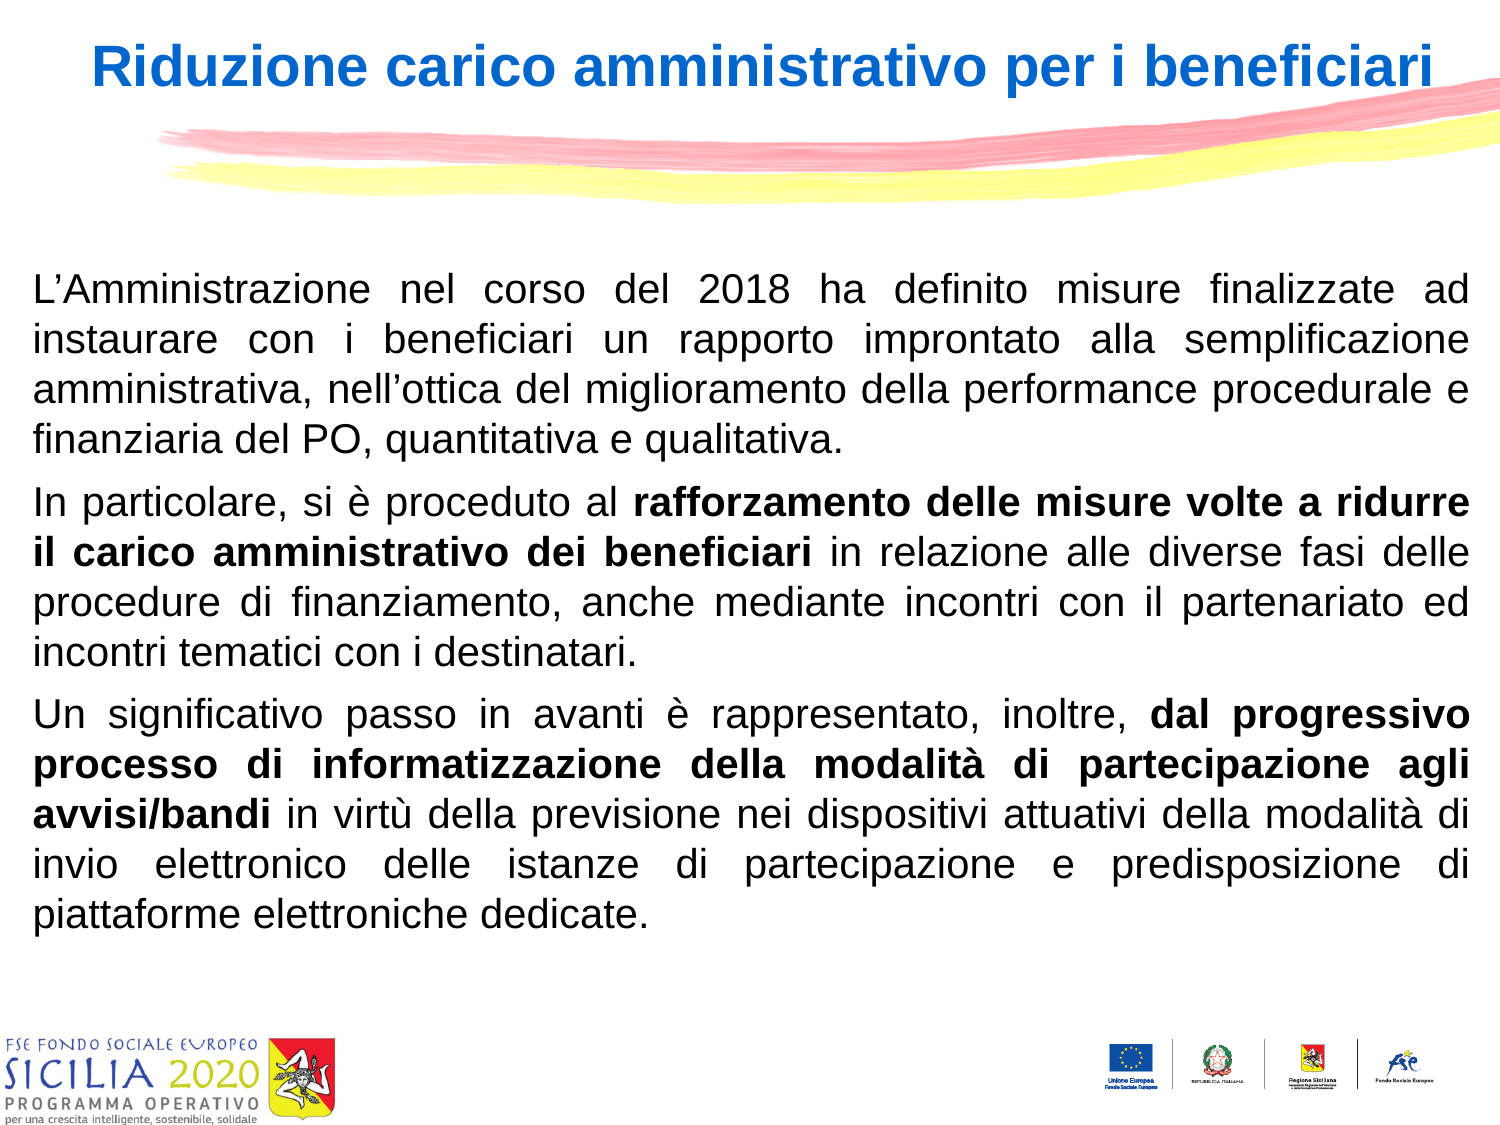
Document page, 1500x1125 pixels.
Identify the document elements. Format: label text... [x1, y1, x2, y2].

picture [100, 77, 1500, 209]
text_box Riduzione carico amministrativo per i beneficiari [28, 20, 1500, 256]
text_box L’Amministrazione nel corso del 2018 ha definito misure finalizzate ad instaurare con i beneficiari un rapporto improntato alla semplificazione amministrativa, nell’ottica del miglioramento della performance procedurale e finanziaria del PO, quantitativa e qualitativa. In particolare, si è proceduto al rafforzamento delle misure volte a ridurre il carico amministrativo dei beneficiari in relazione alle diverse fasi delle procedure di finanziamento, anche mediante incontri con il partenariato ed incontri tematici con i destinatari. Un significativo passo in avanti è rappresentato, inoltre, dal progressivo processo di informatizzazione della modalità di partecipazione agli avvisi/bandi in virtù della previsione nei dispositivi attuativi della modalità di invio elettronico delle istanze di partecipazione e predisposizione di piattaforme elettroniche dedicate. [17, 231, 1486, 967]
picture [0, 1031, 348, 1125]
picture [1080, 1034, 1447, 1107]
